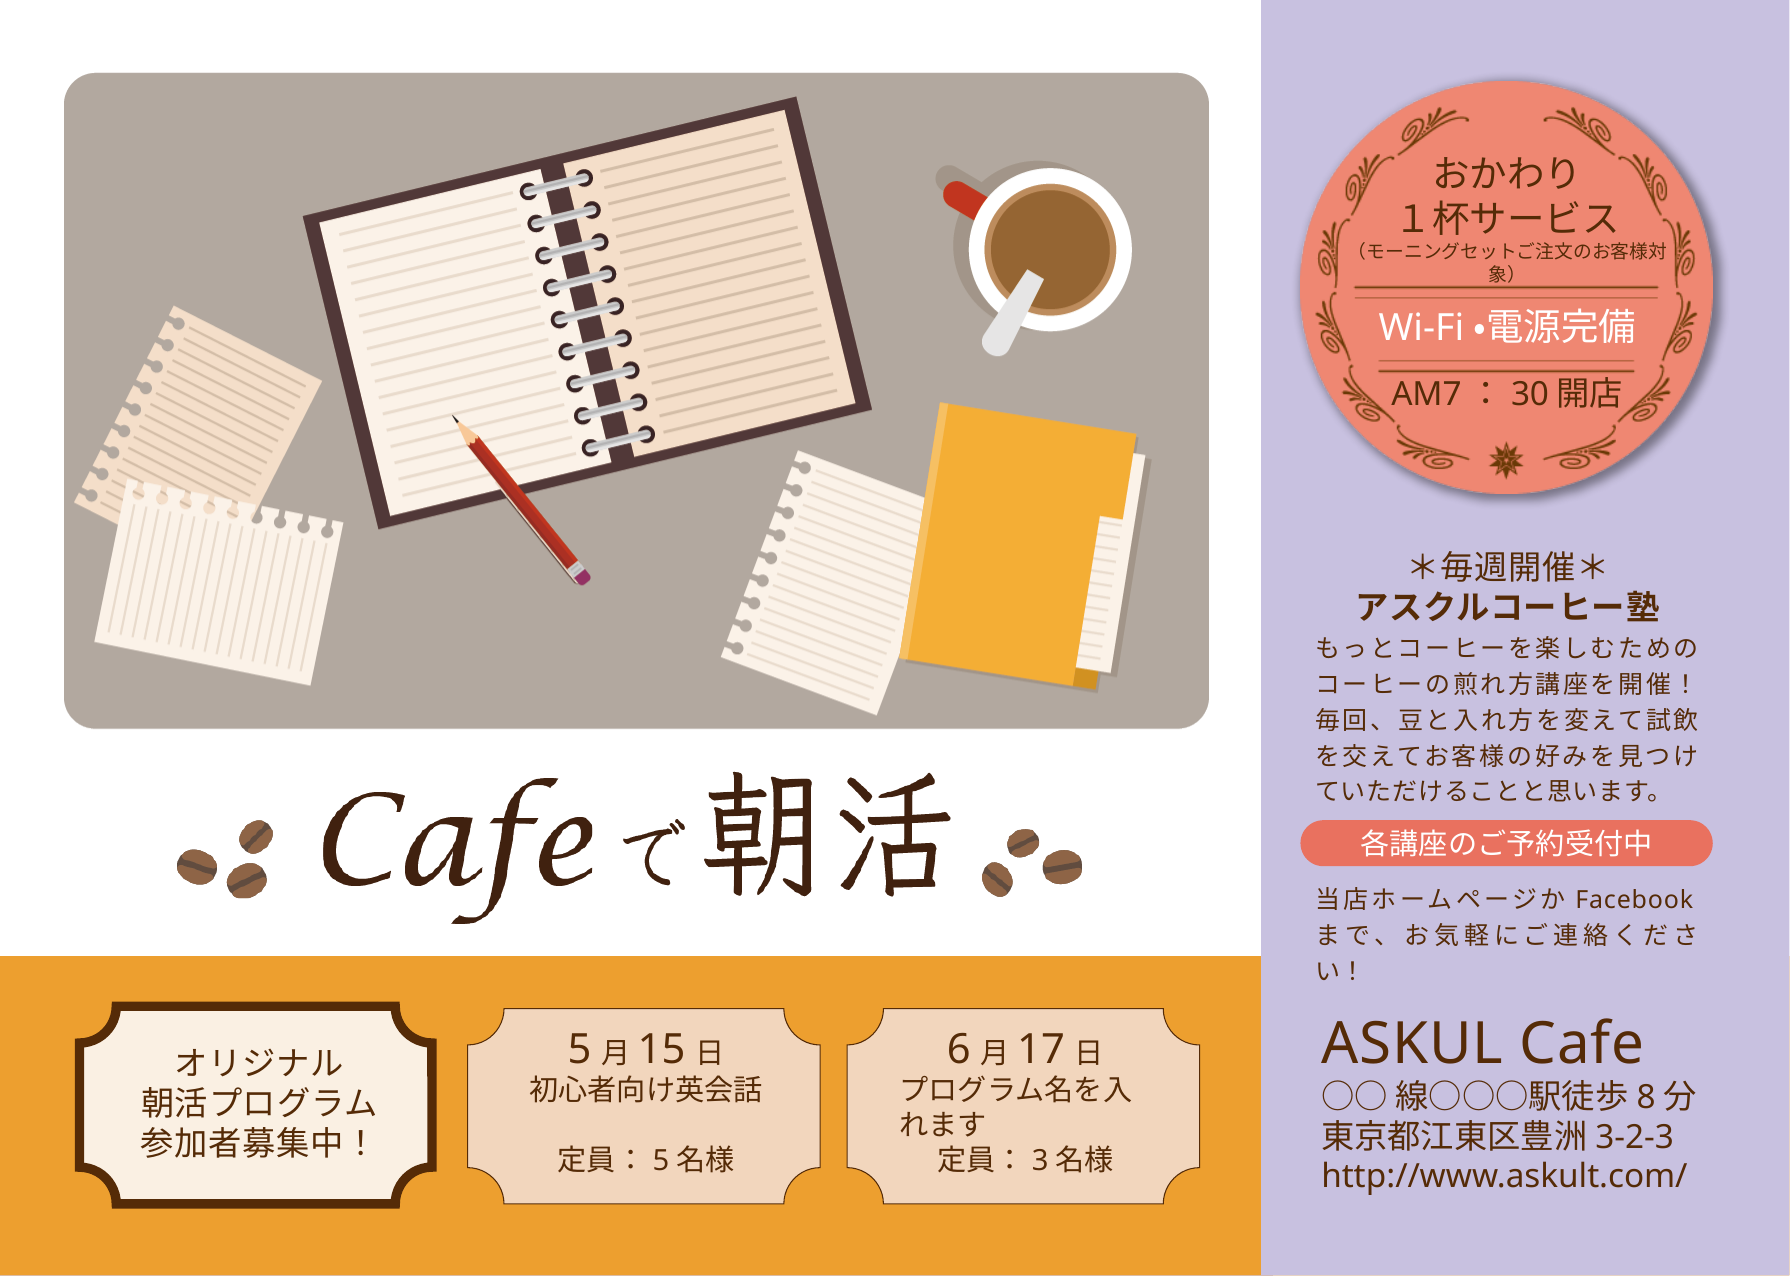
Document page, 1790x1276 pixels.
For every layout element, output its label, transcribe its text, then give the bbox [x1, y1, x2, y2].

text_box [79, 1006, 436, 1204]
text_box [1300, 81, 1713, 494]
text_box ＊毎週開催＊ アスクルコーヒー塾 もっとコーヒーを楽しむためのコーヒーの煎れ方講座を開催！毎回、豆と入れ方を変えて試飲を交えてお客様の好みを見つけていただけることと思います。 当店ホームページかFacebookまで、お気軽にご連絡ください！ [1300, 539, 1715, 993]
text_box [847, 1008, 1200, 1204]
text_box ASKUL Cafe ○○線○○○駅徒歩8分 東京都江東区豊洲3-2-3 http://www.askult.com/ [1306, 997, 1769, 1202]
picture [0, 0, 1276, 1276]
text_box [1276, 0, 1790, 1276]
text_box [467, 1008, 821, 1204]
text_box 各講座のご予約受付中 [1299, 819, 1714, 867]
